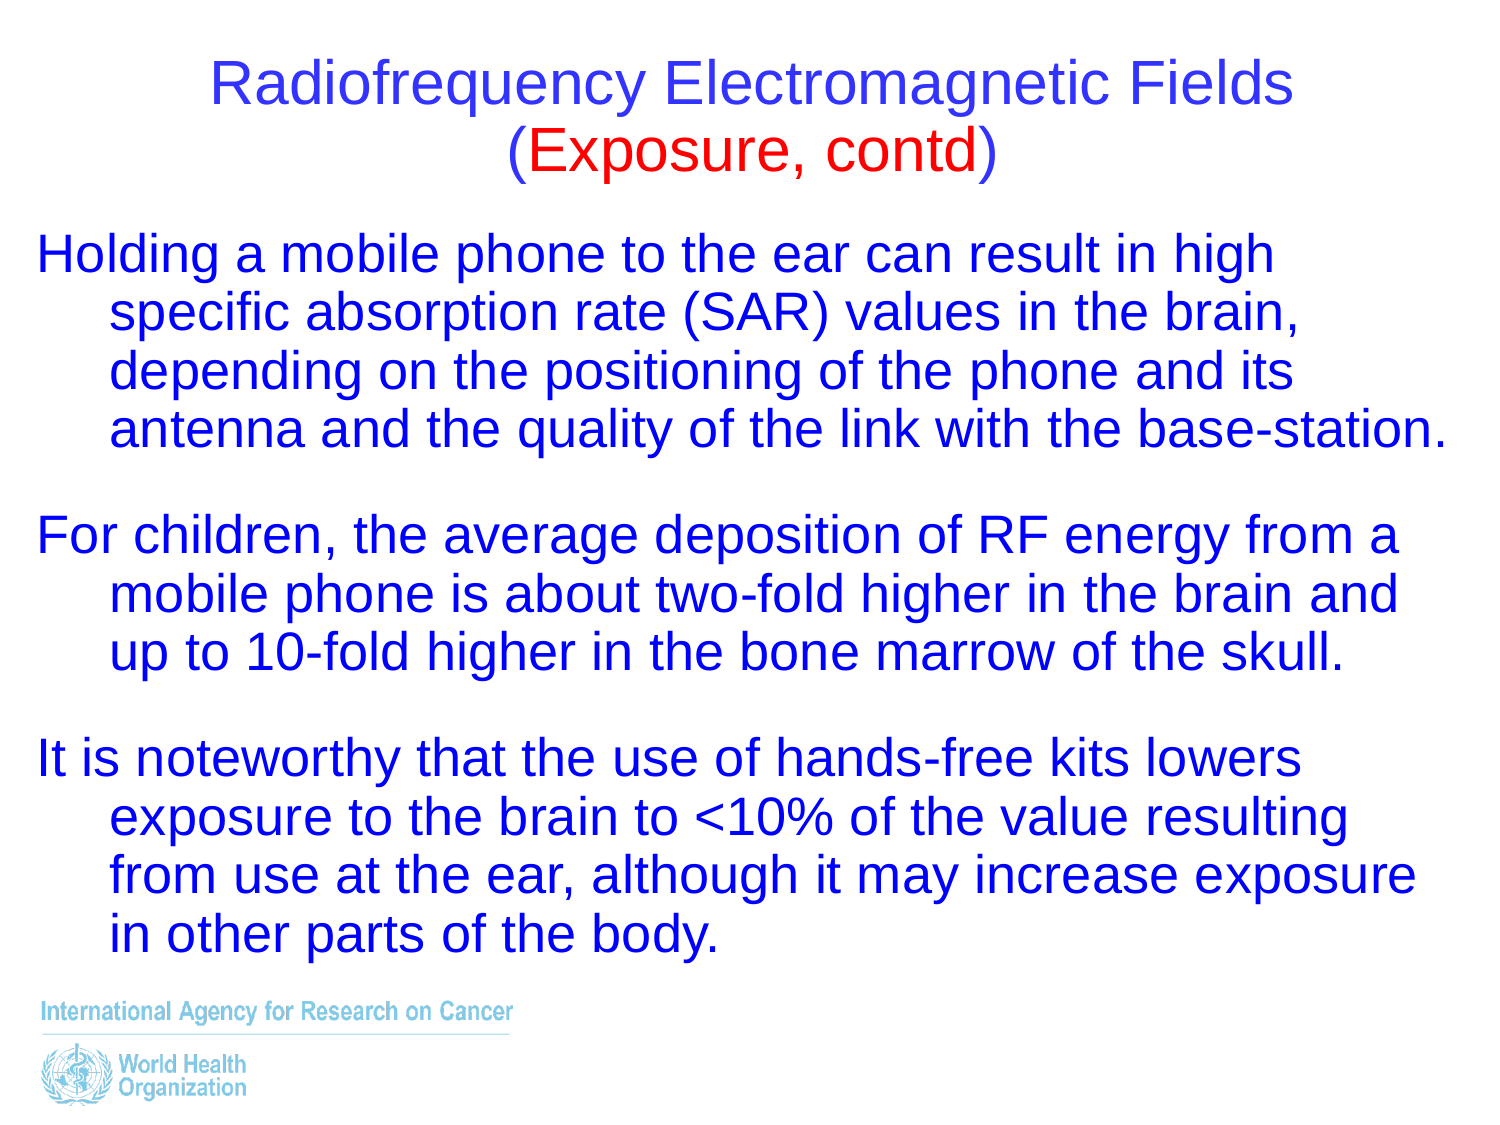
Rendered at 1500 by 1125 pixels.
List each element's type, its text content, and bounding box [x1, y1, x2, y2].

list Holding a mobile phone to the ear can result in high specific absorption rate (SAR) values in the brain, depending on the positioning of the phone and its antenna and the quality of the link with the base-station. For children, the average deposition of RF energy from a mobile phone is about two-fold higher in the brain and up to 10-fold higher in the bone marrow of the skull. It is noteworthy that the use of hands-free kits lowers exposure to the brain to <10% of the value resulting from use at the ear, although it may increase exposure in other parts of the body. [21, 217, 1478, 937]
title Radiofrequency Electromagnetic Fields (Exposure, contd) [95, 42, 1411, 193]
picture [41, 999, 513, 1106]
